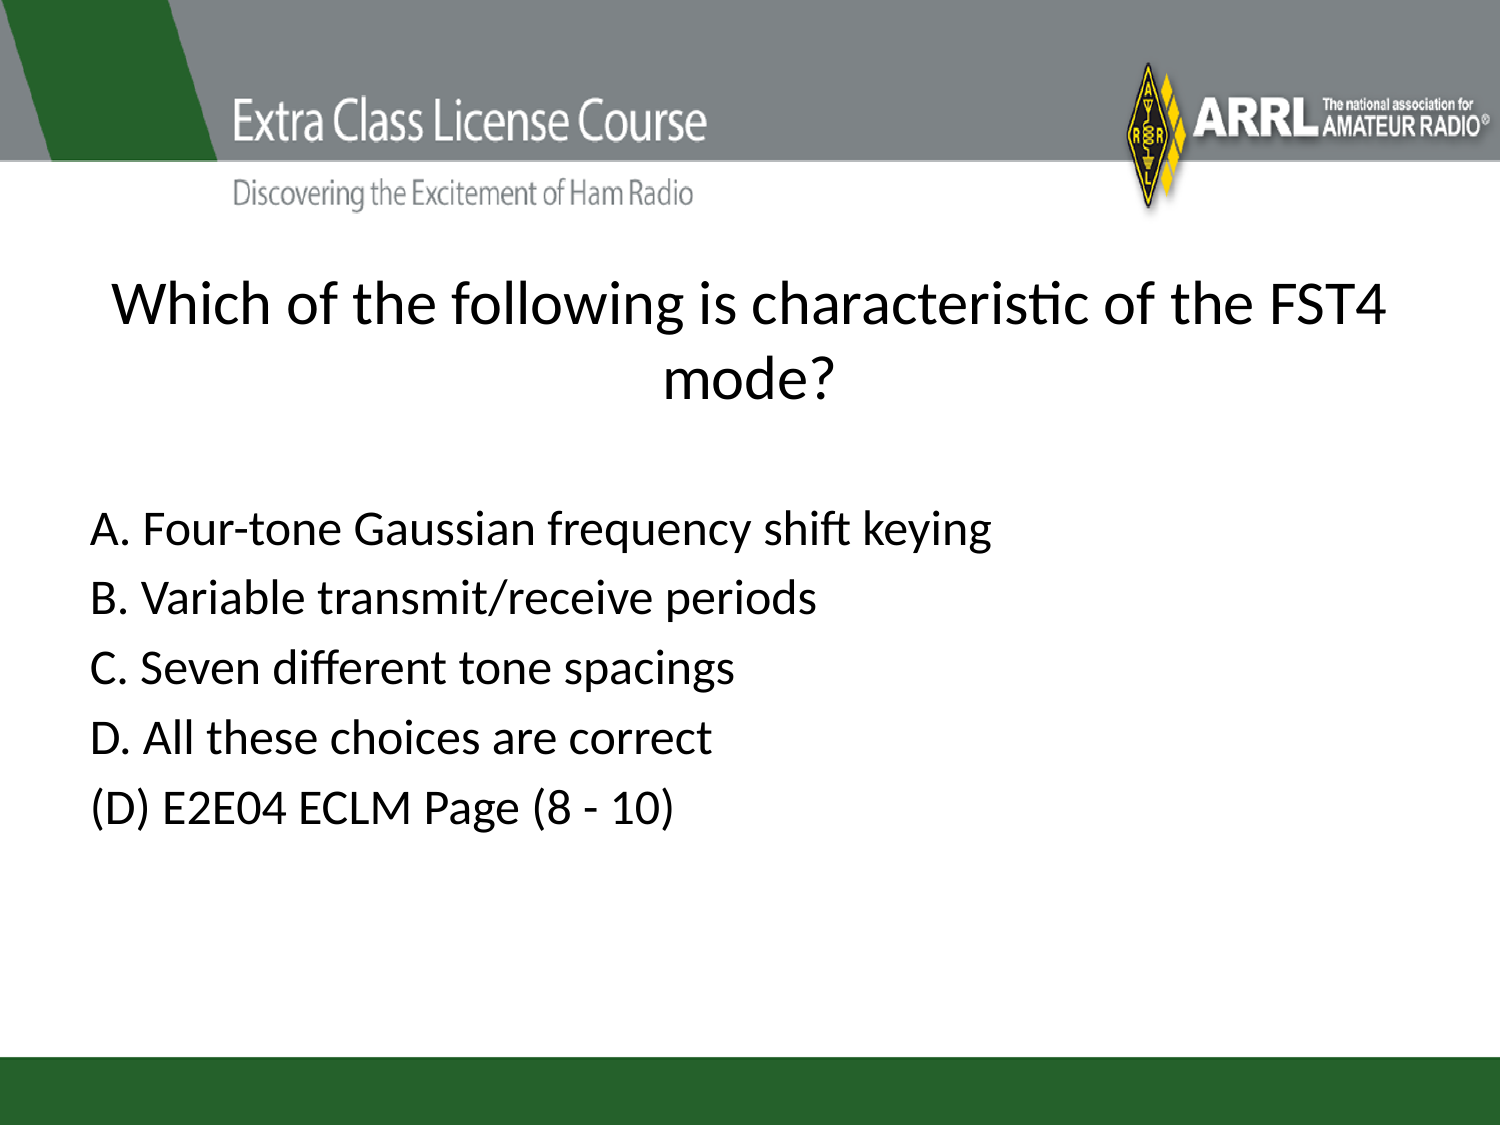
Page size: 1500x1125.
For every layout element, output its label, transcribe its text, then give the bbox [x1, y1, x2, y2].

list A. Four-tone Gaussian frequency shift keying B. Variable transmit/receive periods C. Seven different tone spacings D. All these choices are correct (D) E2E04 ECLM Page (8 - 10) [75, 487, 1425, 1005]
picture [0, 0, 1500, 1125]
title Which of the following is characteristic of the FST4 mode? [75, 254, 1425, 435]
